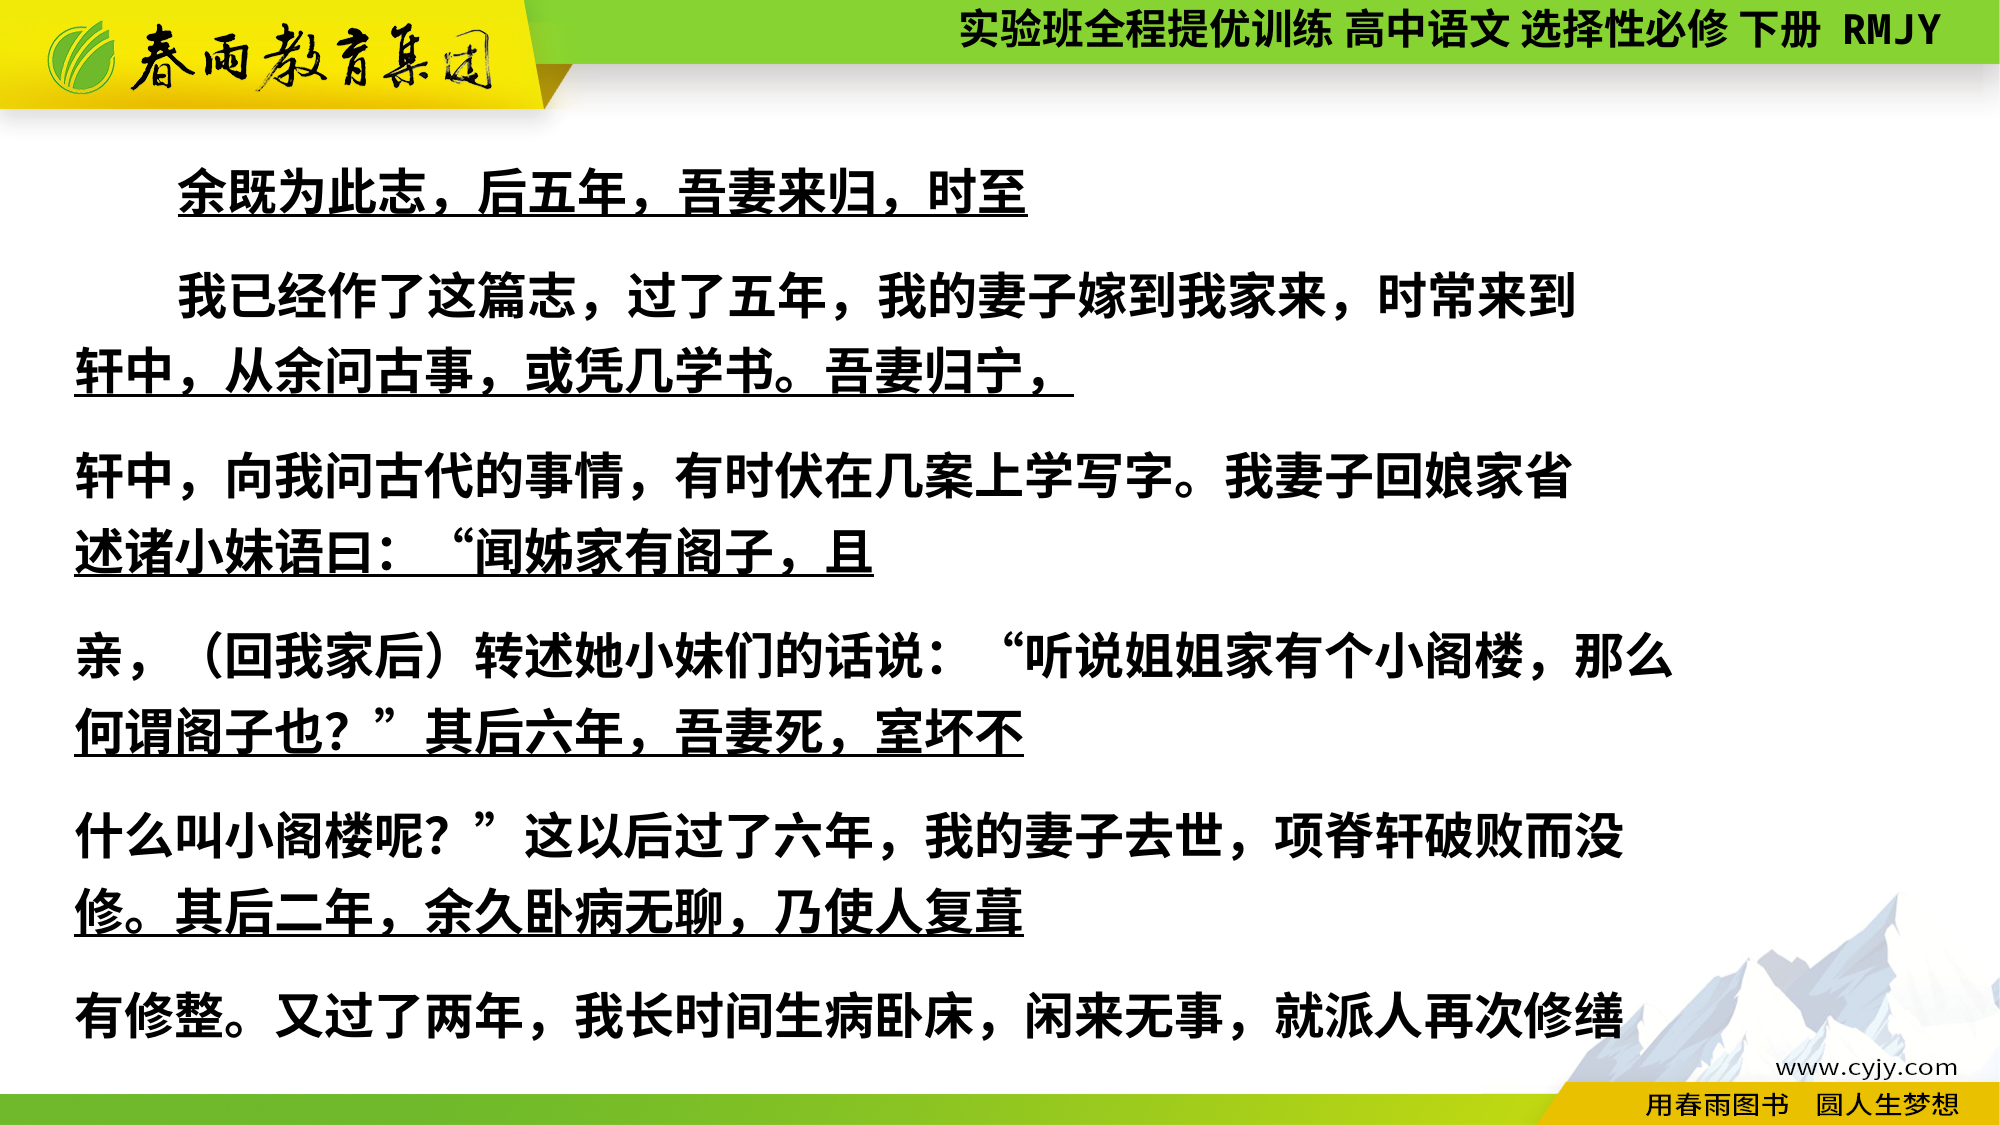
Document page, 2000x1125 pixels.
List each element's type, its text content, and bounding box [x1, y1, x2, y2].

text_box 我已经作了这篇志，过了五年，我的妻子嫁到我家来，时常来到 轩中，向我问古代的事情，有时伏在几案上学写字。我妻子回娘家省 亲，（回我家后）转述她小妹们的话说：“听说姐姐家有个小阁楼，那么 什么叫小阁楼呢？”这以后过了六年，我的妻子去世，项脊轩破败而没 有修整。又过了两年，我长时间生病卧床，闲来无事，就派人再次修缮 [59, 227, 1944, 1052]
picture [0, 0, 2000, 1125]
